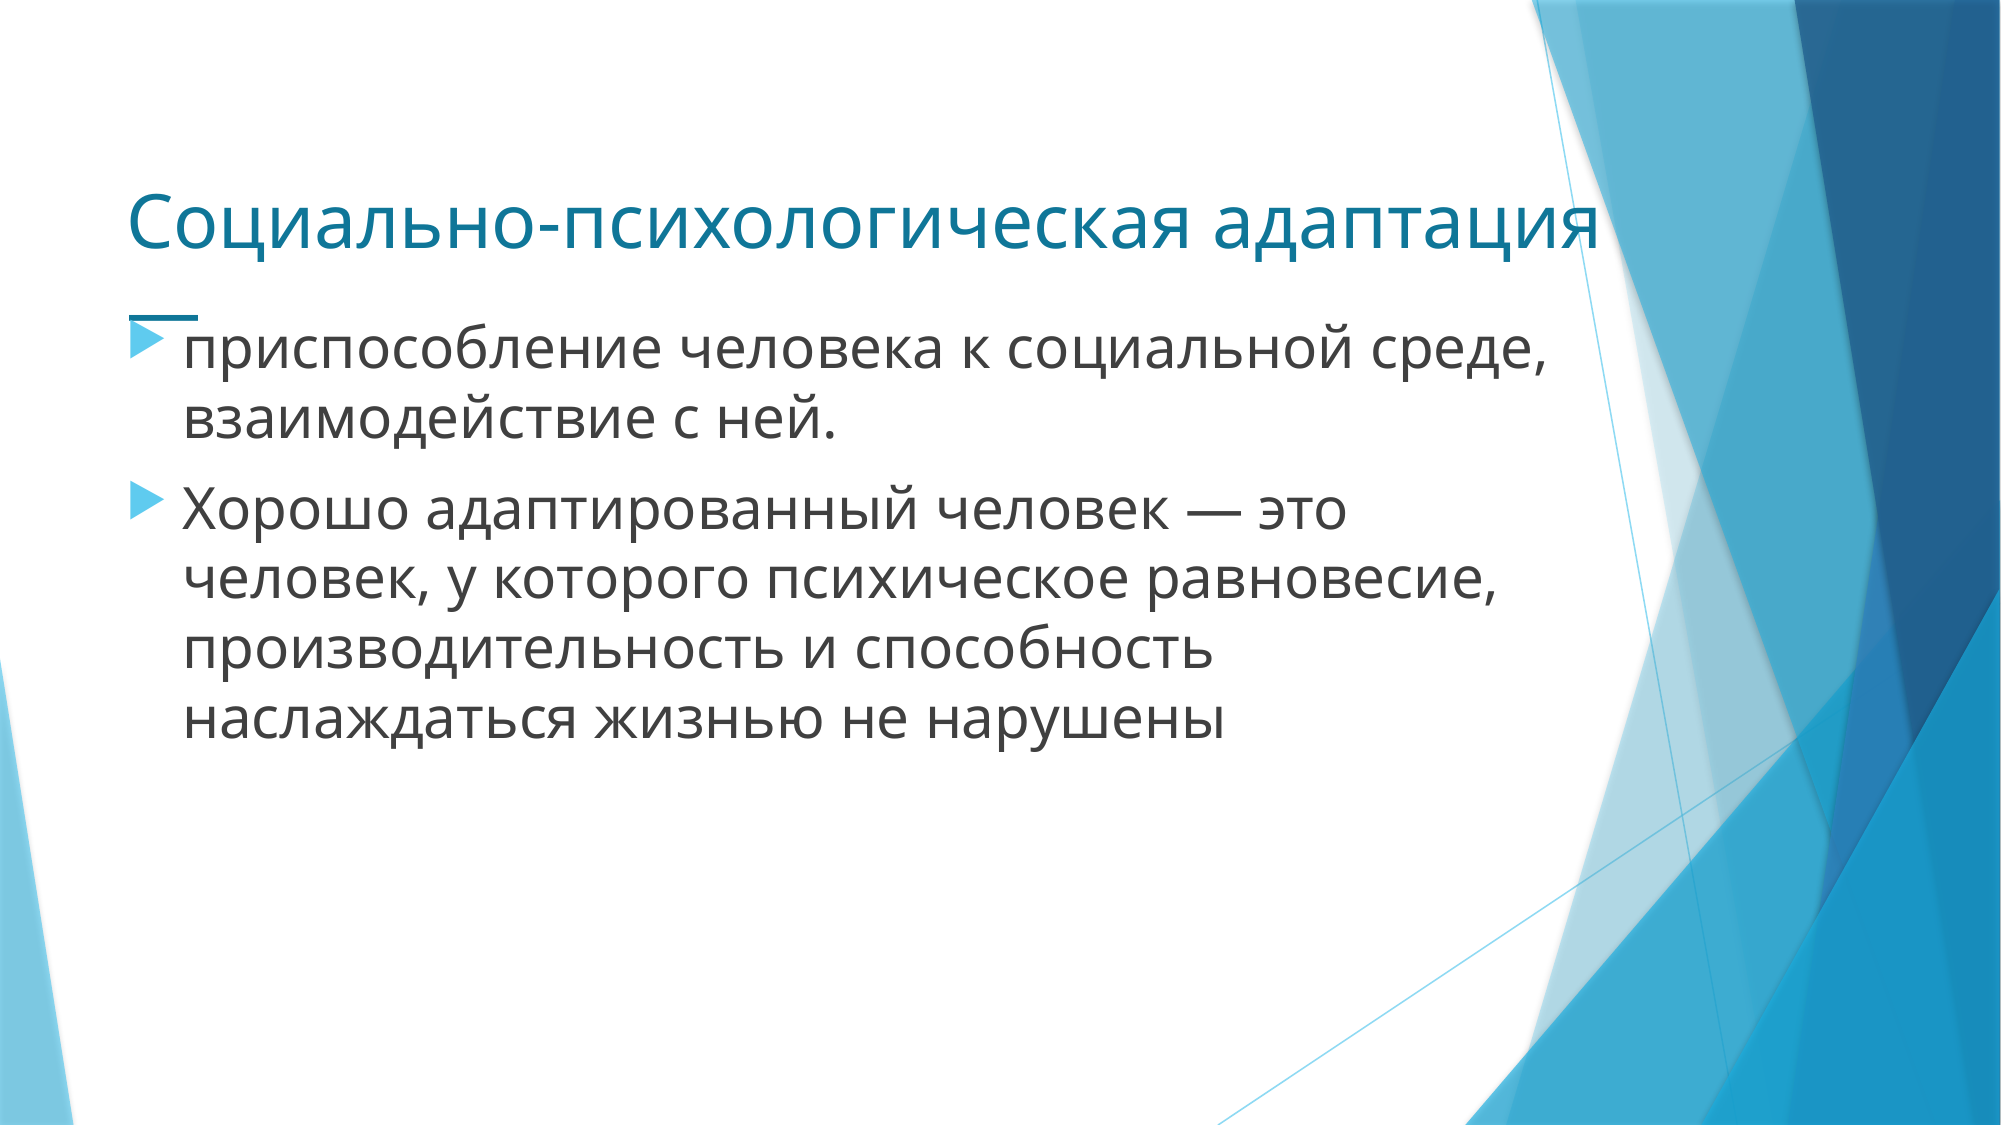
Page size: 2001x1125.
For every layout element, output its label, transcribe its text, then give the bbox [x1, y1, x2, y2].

list приспособление человека к социальной среде, взаимодействие с ней. Хорошо адаптированный человек — это человек, у которого психическое равновесие, производительность и способность наслаждаться жизнью не нарушены [111, 302, 1572, 940]
title Социально-психологическая адаптация — [111, 165, 1641, 383]
